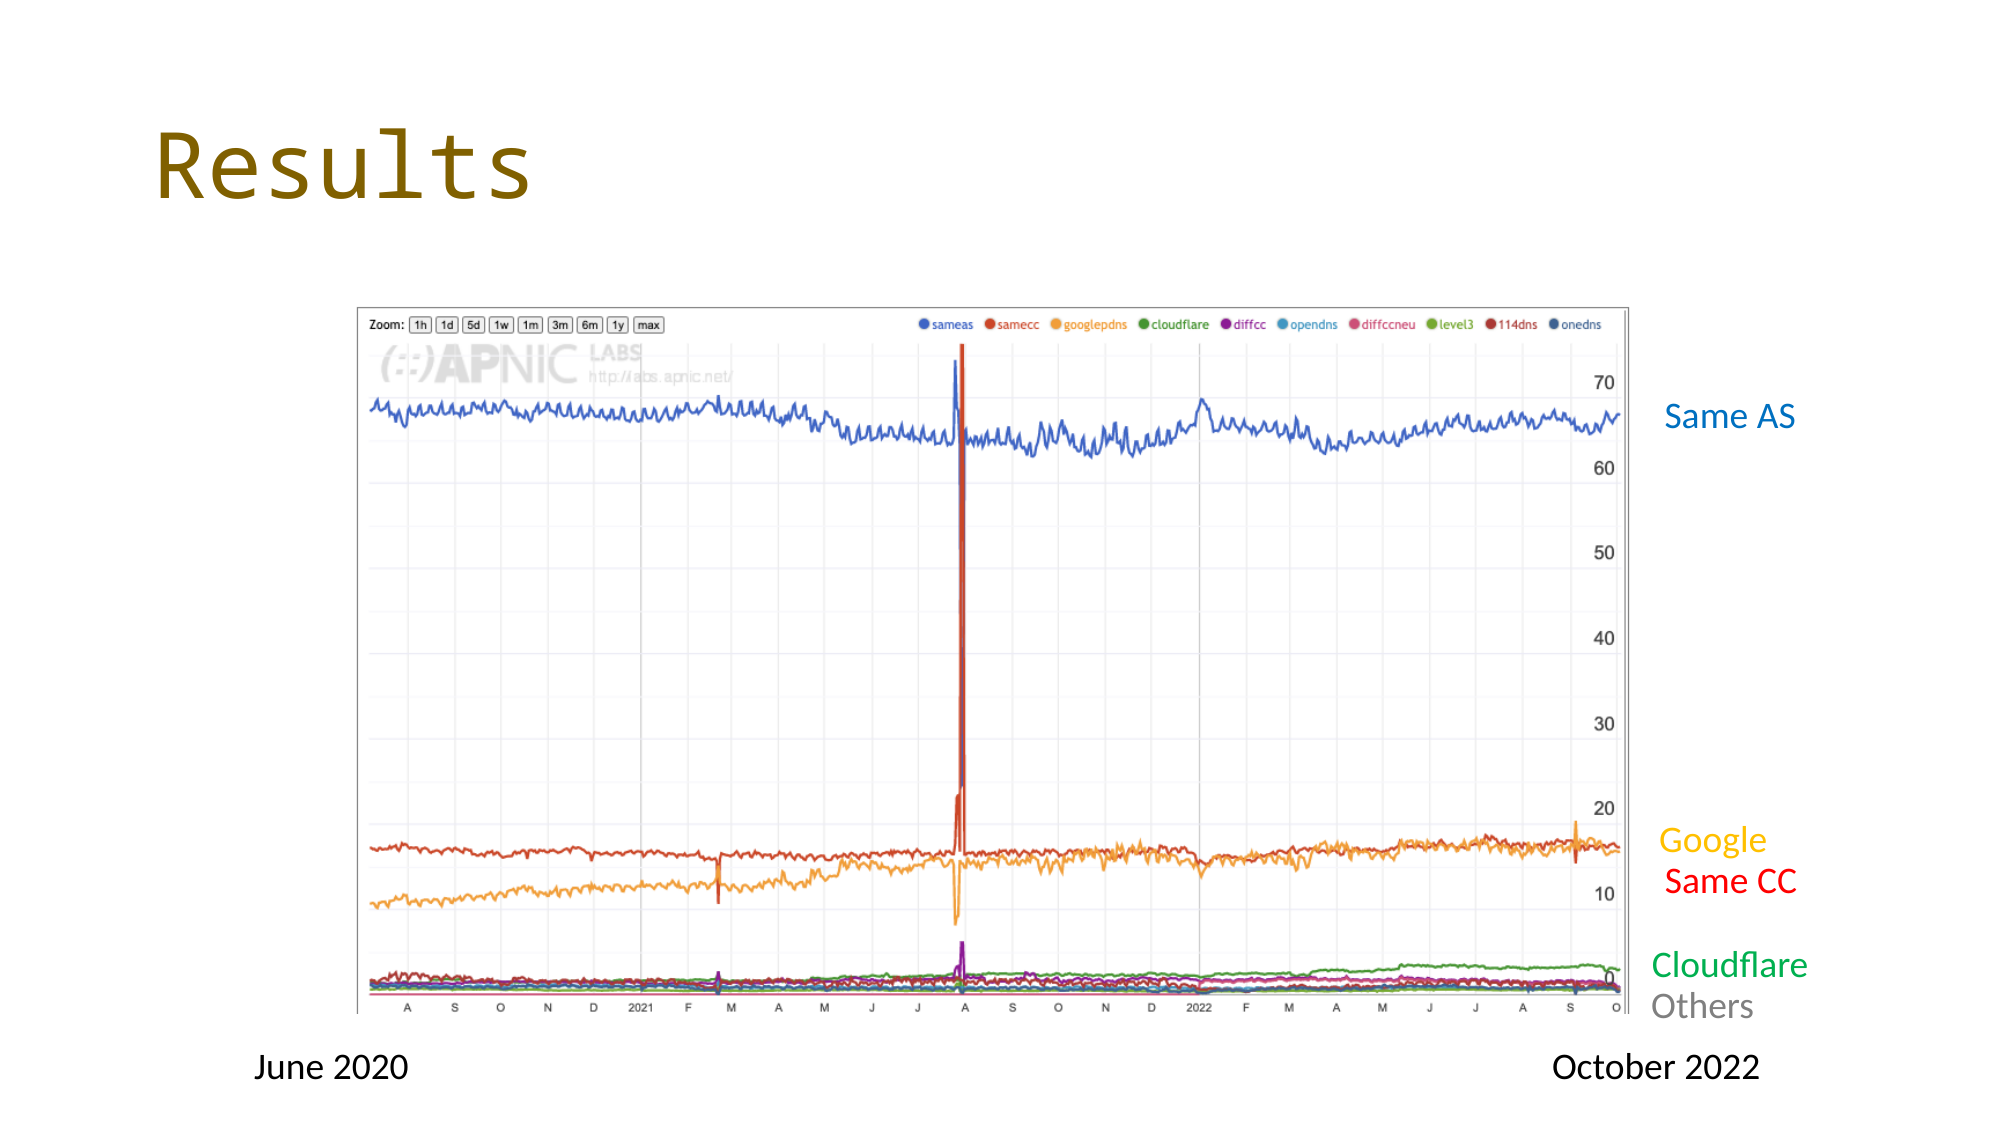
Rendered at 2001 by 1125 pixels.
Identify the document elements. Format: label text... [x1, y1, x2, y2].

text_box Cloudflare [1650, 933, 1824, 993]
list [350, 299, 1650, 1014]
text_box June 2020 [239, 1034, 424, 1095]
text_box October 2022 [1537, 1034, 1776, 1095]
title Results [137, 59, 1863, 278]
text_box Same AS [1650, 383, 1812, 444]
text_box Same CC [1650, 848, 1813, 909]
text_box Others [1636, 973, 1770, 1033]
text_box Google [1650, 807, 1783, 848]
